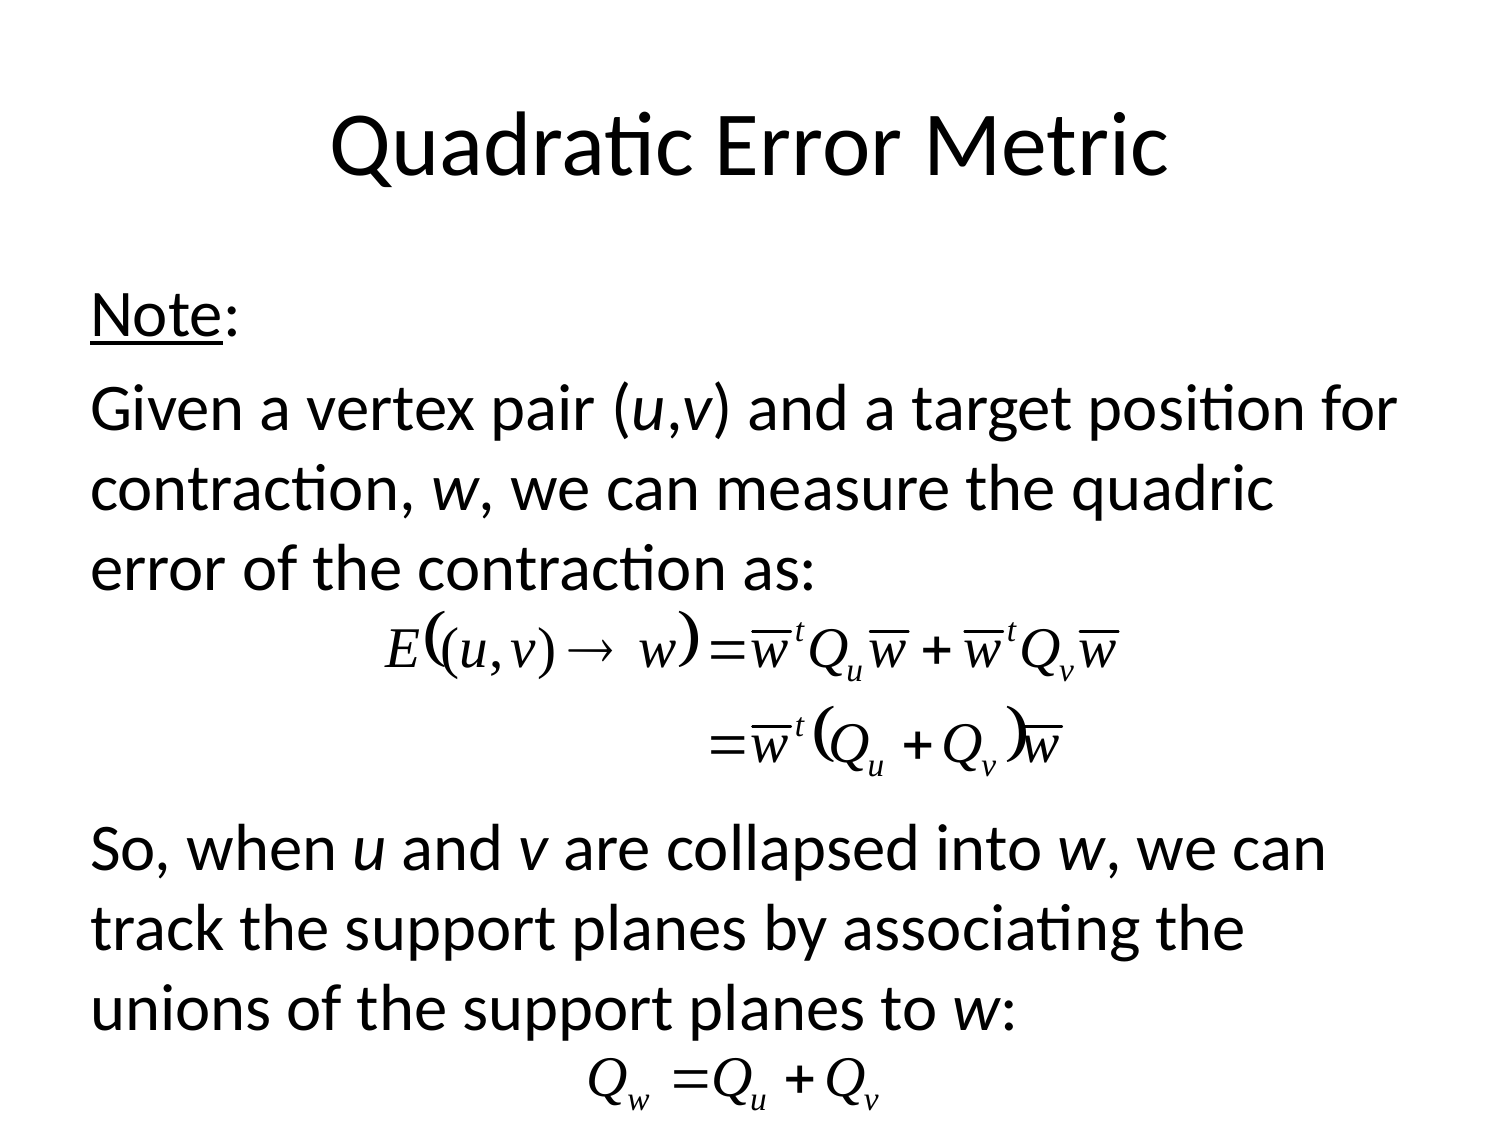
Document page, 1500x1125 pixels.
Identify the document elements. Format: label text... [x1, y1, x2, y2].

list Note: Given a vertex pair (u,v) and a target position for contraction, w, we can measure the quadric error of the contraction as: So, when u and v are collapsed into w, we can track the support planes by associating the unions of the support planes to w: [75, 262, 1425, 1125]
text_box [374, 604, 1130, 788]
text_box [579, 1038, 890, 1125]
title Quadratic Error Metric [75, 45, 1425, 233]
